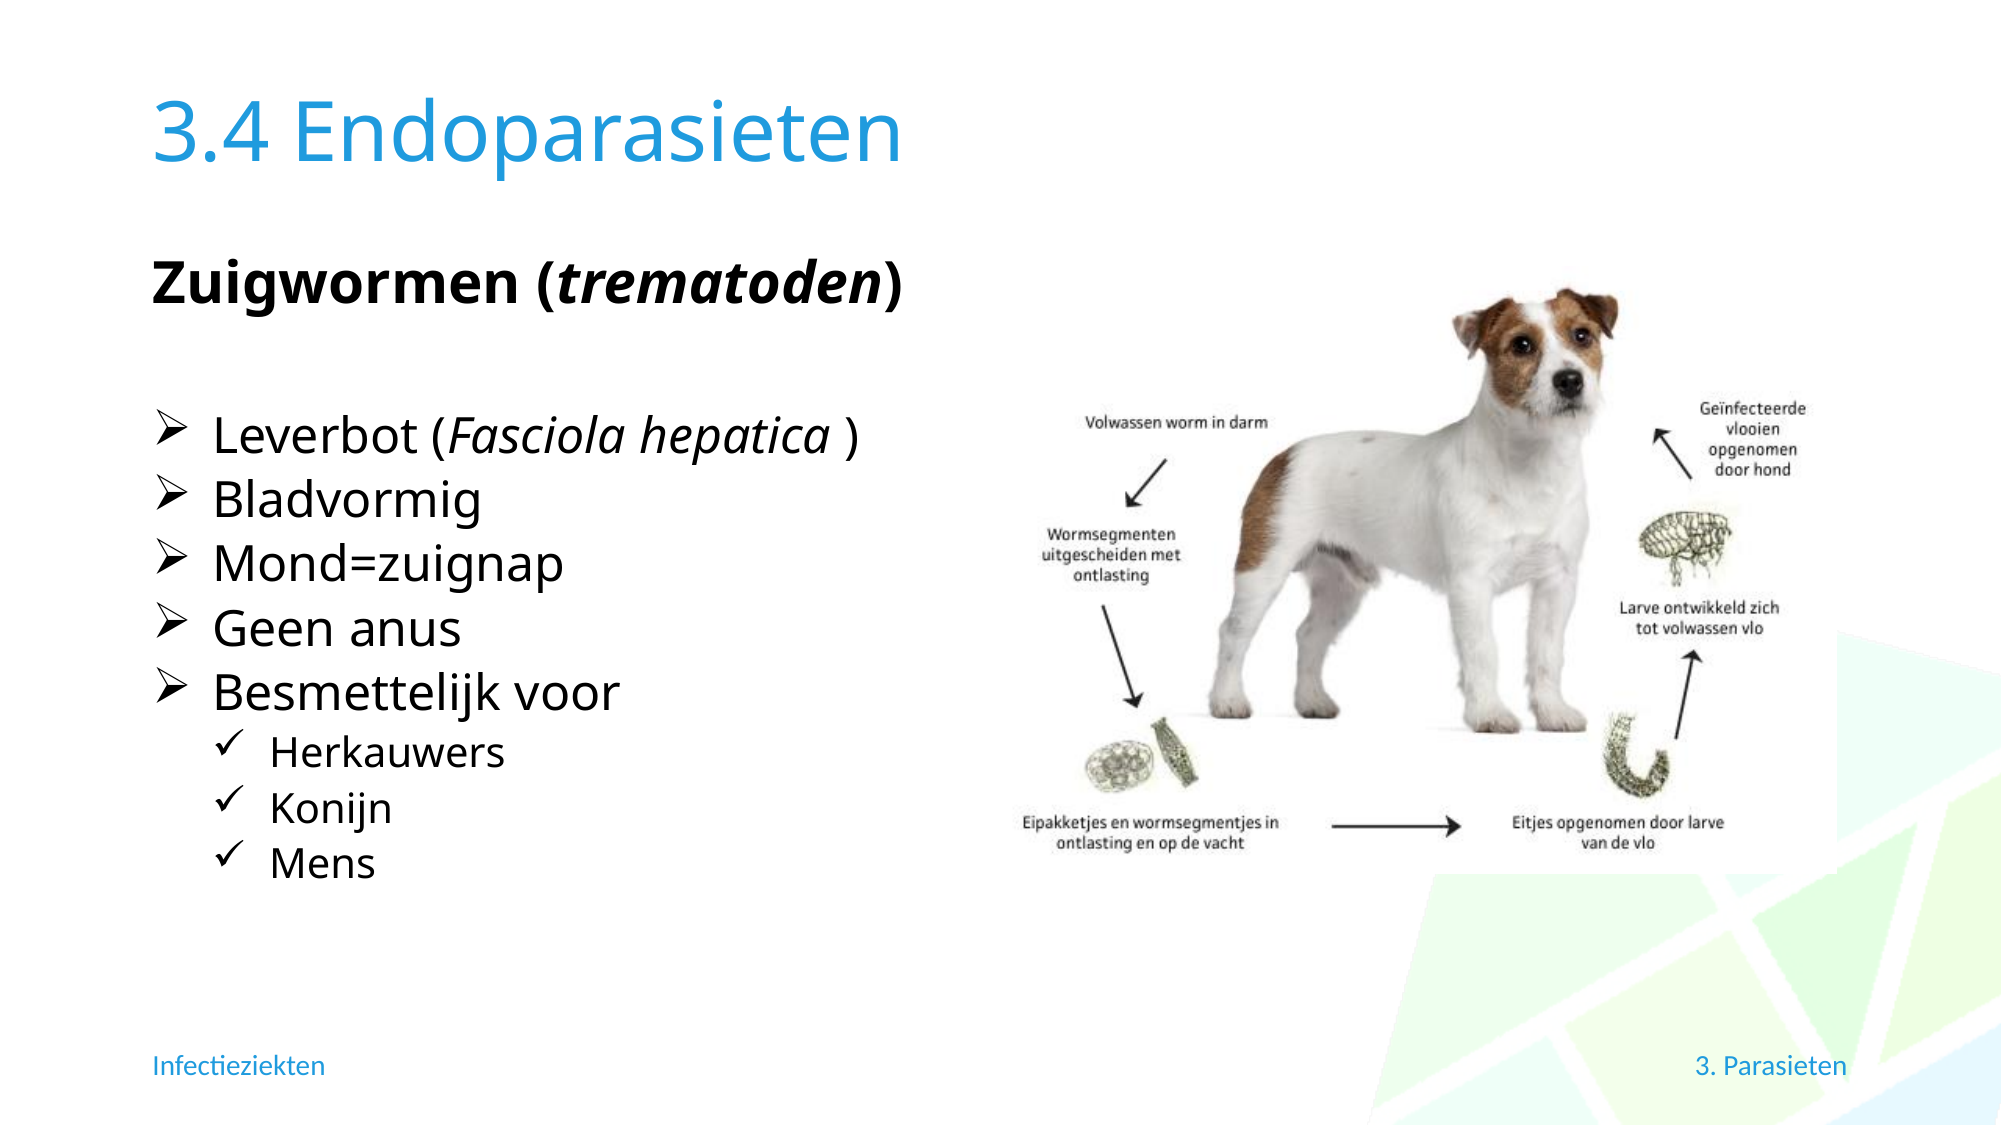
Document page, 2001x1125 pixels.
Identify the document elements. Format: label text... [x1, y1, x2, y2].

title 3.4 Endoparasieten [137, 59, 1863, 210]
list 3. Parasieten [1412, 1042, 1863, 1103]
list Infectieziekten [137, 1042, 588, 1103]
list Zuigwormen (trematoden) Leverbot (Fasciola hepatica ) Bladvormig Mond=zuignap Geen anus Besmettelijk voor Herkauwers Konijn Mens [137, 245, 1863, 1014]
picture [988, 266, 1837, 874]
